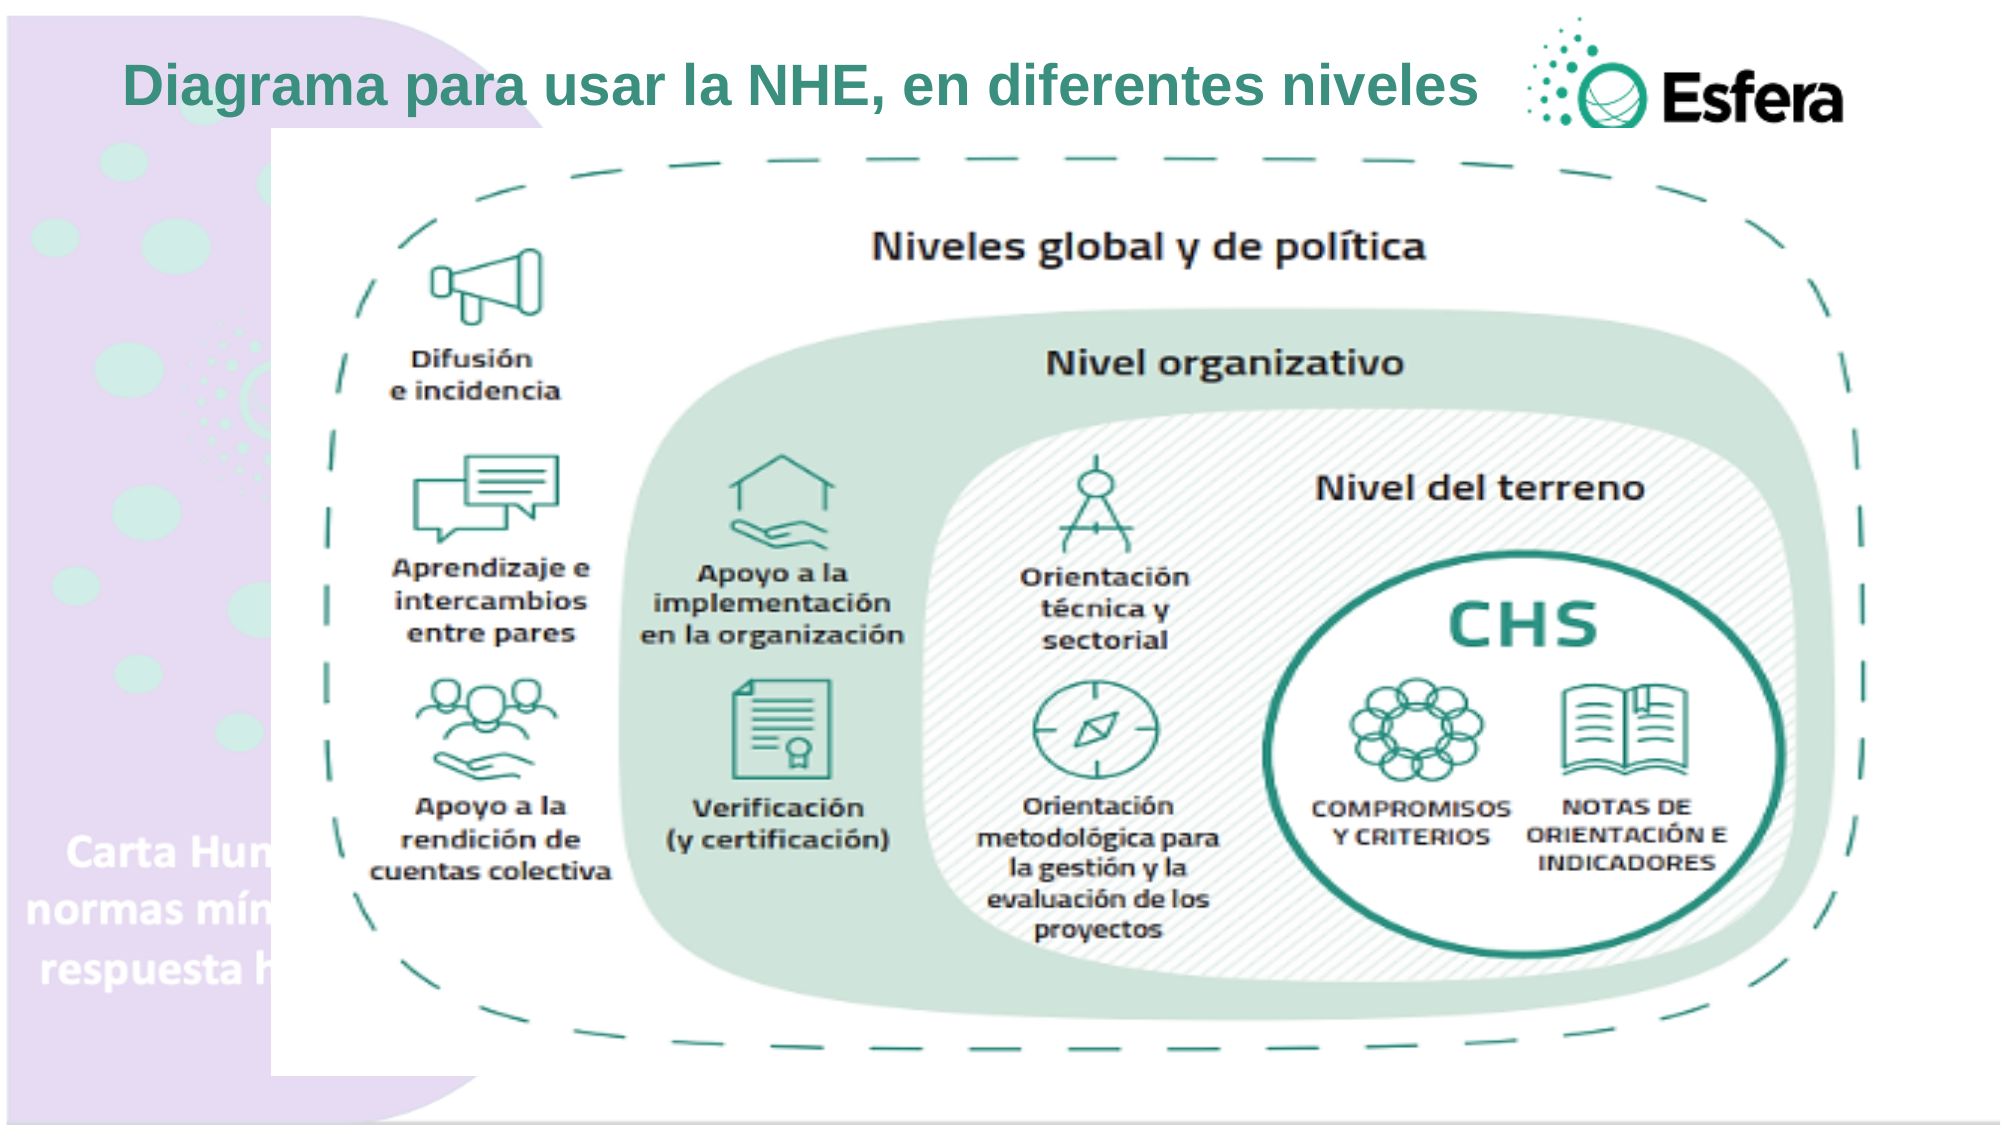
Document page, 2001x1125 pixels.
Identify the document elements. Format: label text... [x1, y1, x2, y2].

picture [0, 0, 2001, 1125]
text_box Diagrama para usar la NHE, en diferentes niveles [93, 36, 1510, 129]
